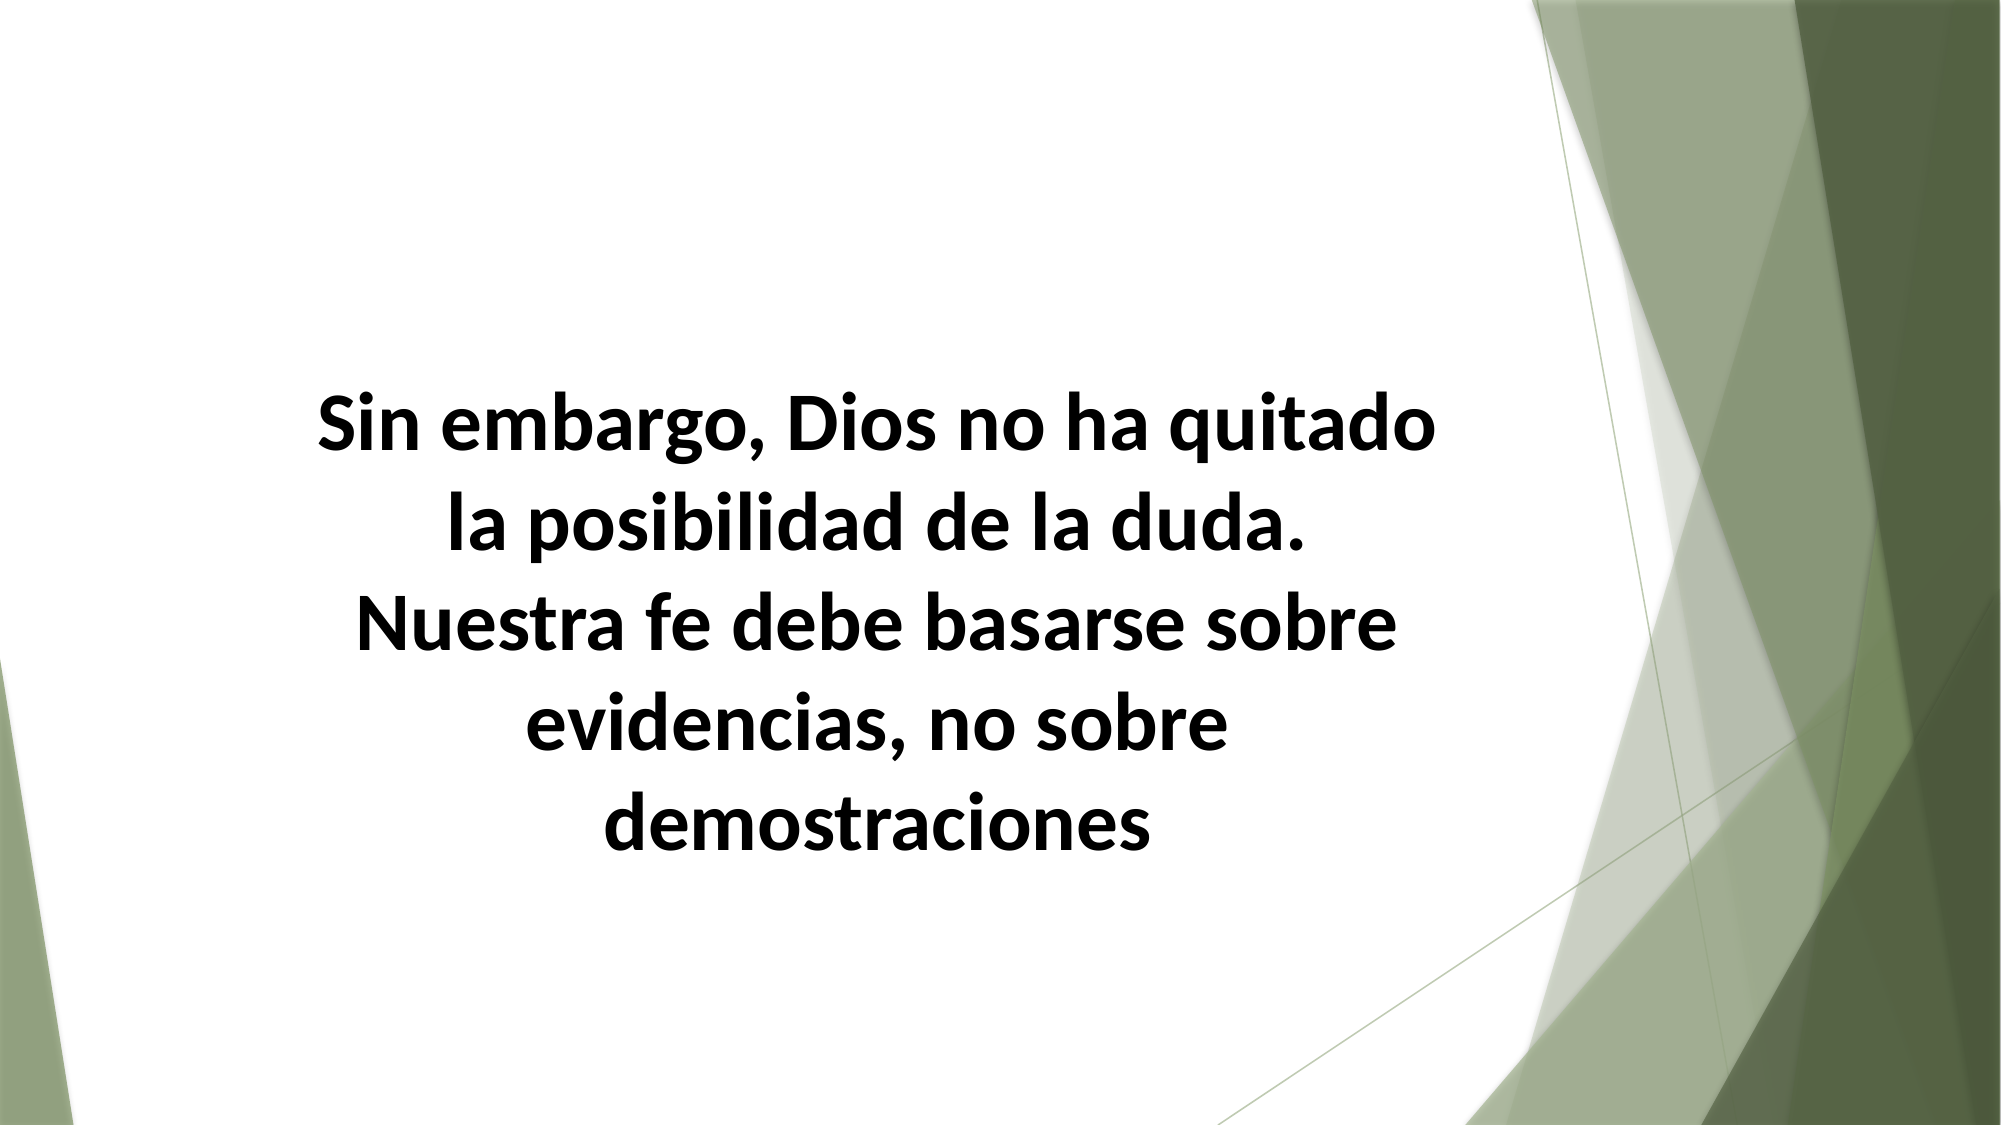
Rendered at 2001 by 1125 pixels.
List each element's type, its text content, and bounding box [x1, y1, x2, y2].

text_box Sin embargo, Dios no ha quitado la posibilidad de la duda. Nuestra fe debe basarse sobre evidencias, no sobre demostraciones [300, 360, 1456, 875]
